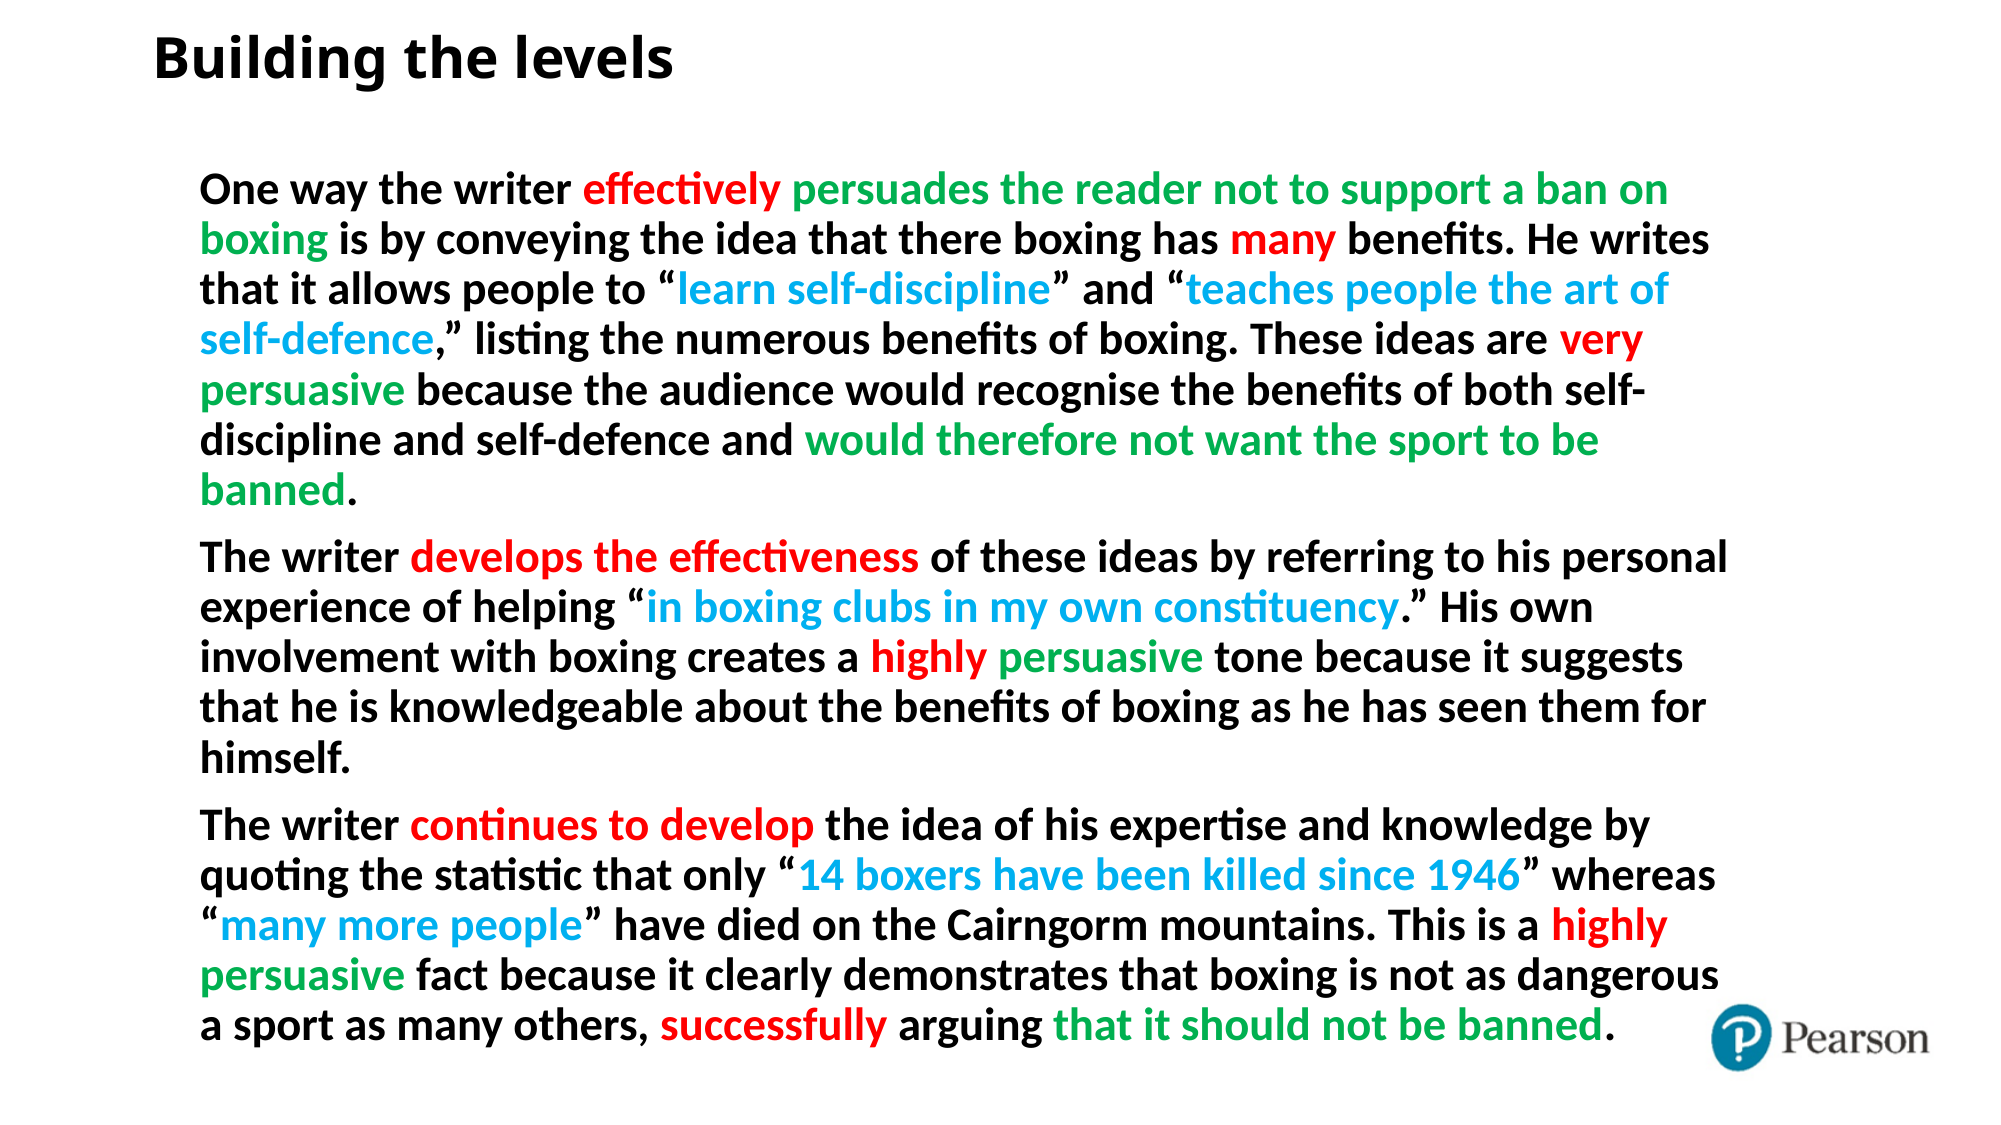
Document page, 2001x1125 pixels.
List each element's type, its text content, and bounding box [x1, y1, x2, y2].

picture [1701, 989, 1940, 1082]
title Building the levels [137, 21, 1863, 99]
list One way the writer effectively persuades the reader not to support a ban on boxing is by conveying the idea that there boxing has many benefits. He writes that it allows people to “learn self-discipline” and “teaches people the art of self-defence,” listing the numerous benefits of boxing. These ideas are very persuasive because the audience would recognise the benefits of both self-discipline and self-defence and would therefore not want the sport to be banned. The writer develops the effectiveness of these ideas by referring to his personal experience of helping “in boxing clubs in my own constituency.” His own involvement with boxing creates a highly persuasive tone because it suggests that he is knowledgeable about the benefits of boxing as he has seen them for himself. The writer continues to develop the idea of his expertise and knowledge by quoting the statistic that only “14 boxers have been killed since 1946” whereas “many more people” have died on the Cairngorm mountains. This is a highly persuasive fact because it clearly demonstrates that boxing is not as dangerous a sport as many others, successfully arguing that it should not be banned. [184, 156, 1758, 1082]
